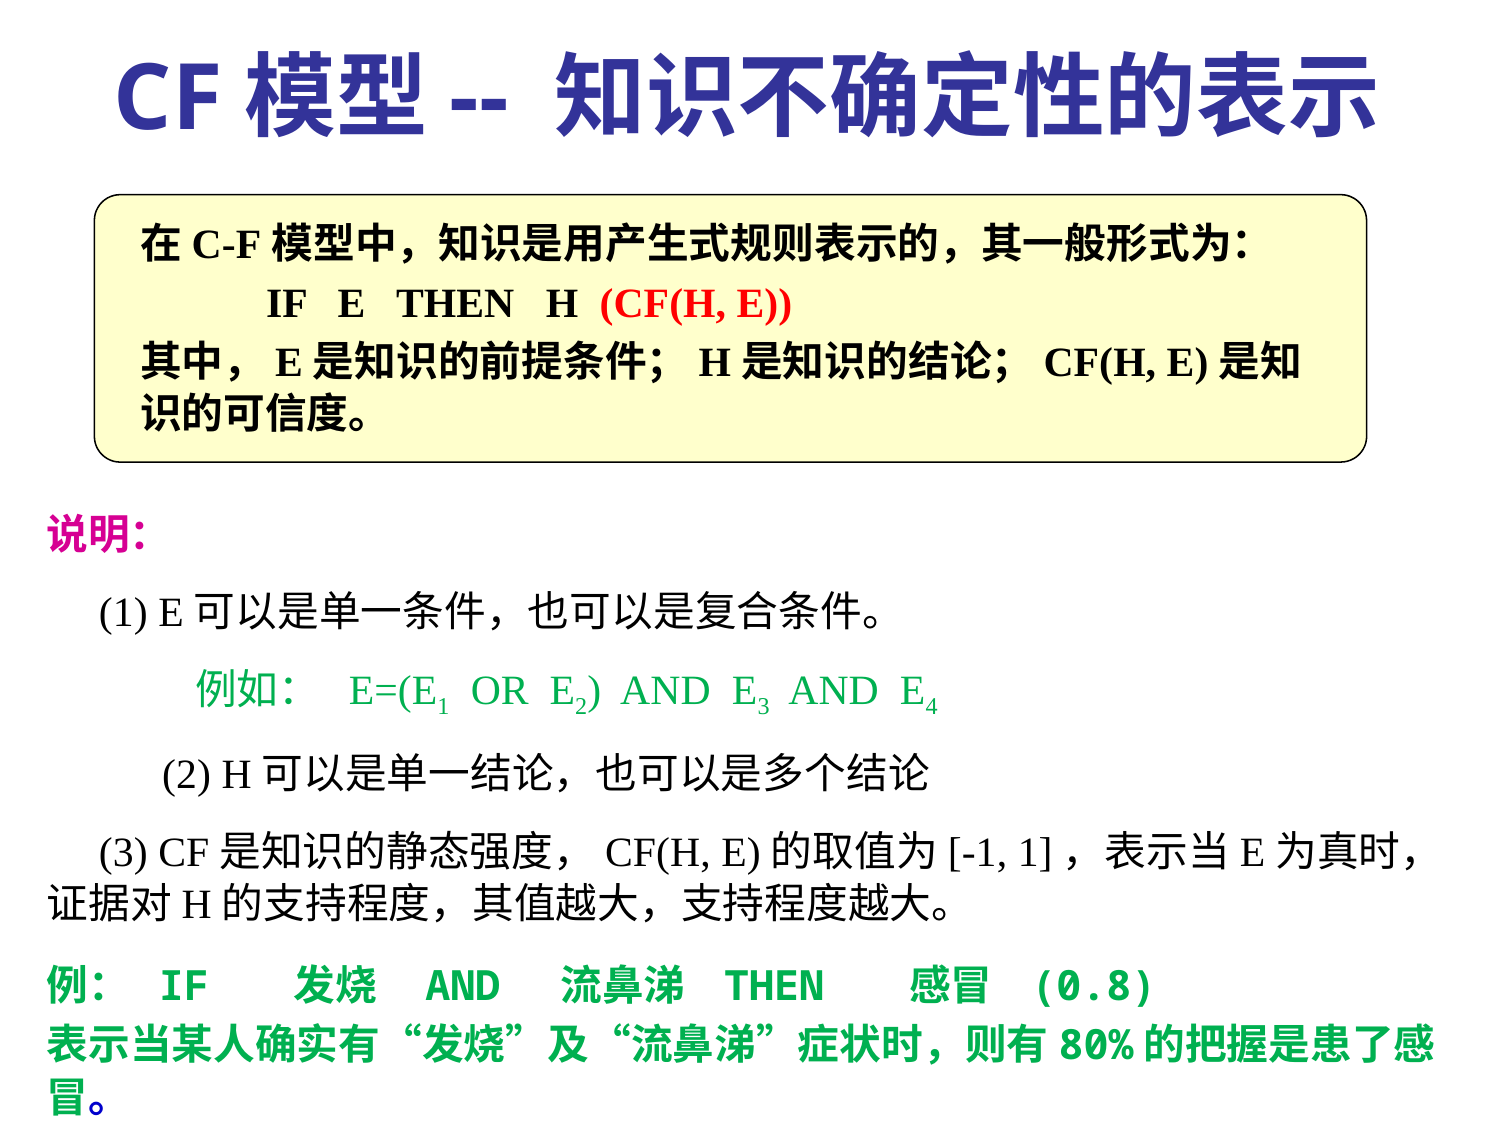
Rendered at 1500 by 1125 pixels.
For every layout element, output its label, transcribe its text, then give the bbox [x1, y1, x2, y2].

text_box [94, 194, 1367, 463]
text_box 说明： (1) E可以是单一条件，也可以是复合条件。 例如： E=(E1 OR E2) AND E3 AND E4 (2) H可以是单一结论，也可以是多个结论 (3) CF是知识的静态强度，CF(H, E)的取值为[-1, 1]，表示当E为真时，证据对H的支持程度，其值越大，支持程度越大。 例： IF 发烧 AND 流鼻涕 THEN 感冒 (0.8) 表示当某人确实有“发烧”及“流鼻涕”症状时，则有80%的把握是患了感冒。 [31, 497, 1479, 1125]
text_box CF模型-- 知识不确定性的表示 [58, 24, 1436, 156]
